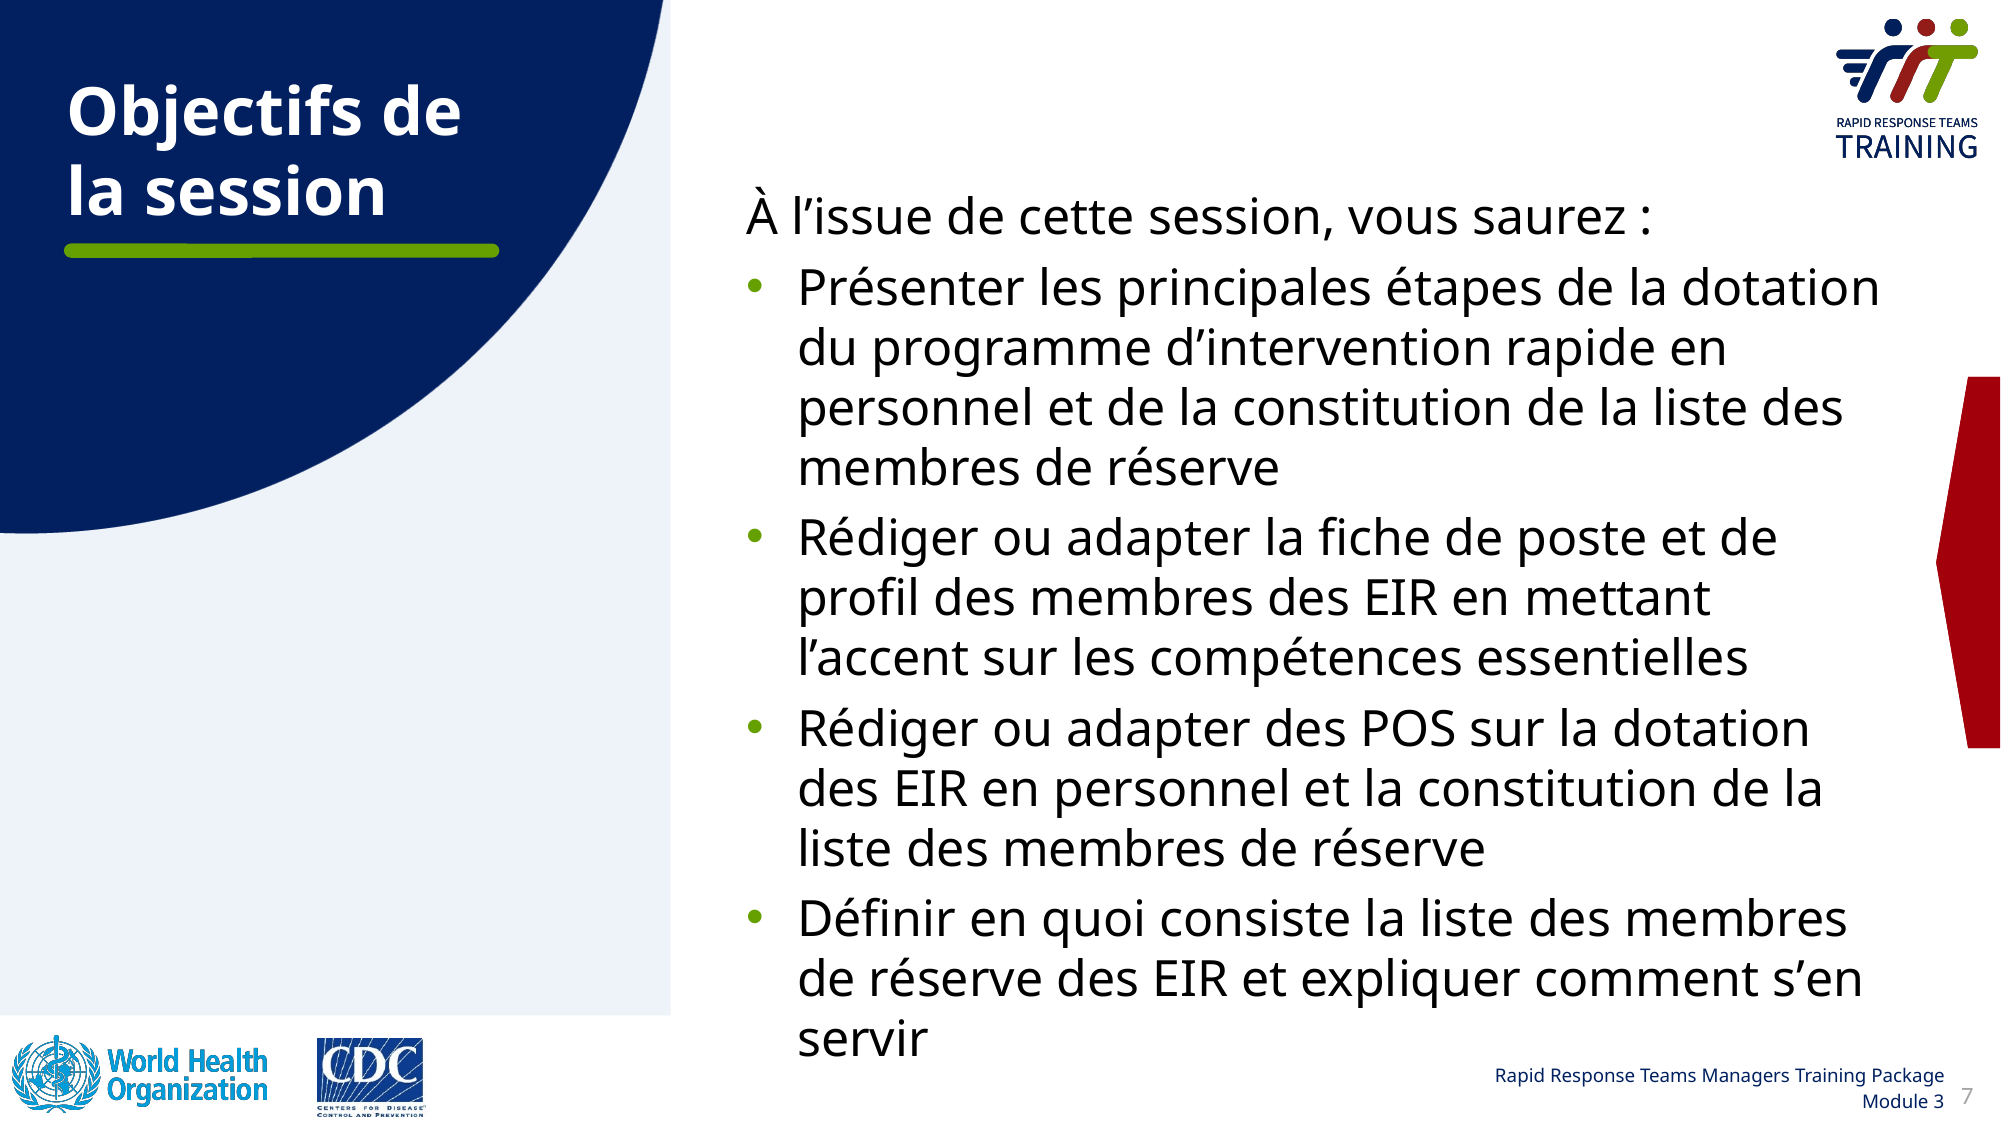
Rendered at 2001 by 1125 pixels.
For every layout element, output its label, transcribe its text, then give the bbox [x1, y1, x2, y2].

picture [50, 1108, 62, 1113]
picture [34, 1054, 43, 1078]
picture [36, 1088, 78, 1105]
picture [12, 1083, 48, 1113]
text_box Objectifs de la session [59, 61, 531, 237]
text_box À l’issue de cette session, vous saurez : Présenter les principales étapes de la dotation du programme d’intervention rapide en personnel et de la constitution de la liste des membres de réserve Rédiger ou adapter la fiche de poste et de profil des membres des EIR en mettant l’accent sur les compétences essentielles Rédiger ou adapter des POS sur la dotation des EIR en personnel et la constitution de la liste des membres de réserve Définir en quoi consiste la liste des membres de réserve des EIR et expliquer comment sʼen servir [739, 177, 1896, 1125]
picture [12, 1035, 54, 1068]
picture [0, 0, 670, 538]
picture [40, 1062, 47, 1070]
picture [317, 1038, 426, 1117]
slide_number 7 [1945, 1071, 1992, 1125]
picture [24, 1054, 36, 1087]
picture [30, 1083, 37, 1091]
picture [46, 1056, 54, 1062]
picture [1835, 19, 1978, 167]
text_box [1936, 376, 2000, 749]
picture [59, 1035, 267, 1113]
picture [22, 1062, 26, 1077]
picture [71, 1053, 90, 1091]
